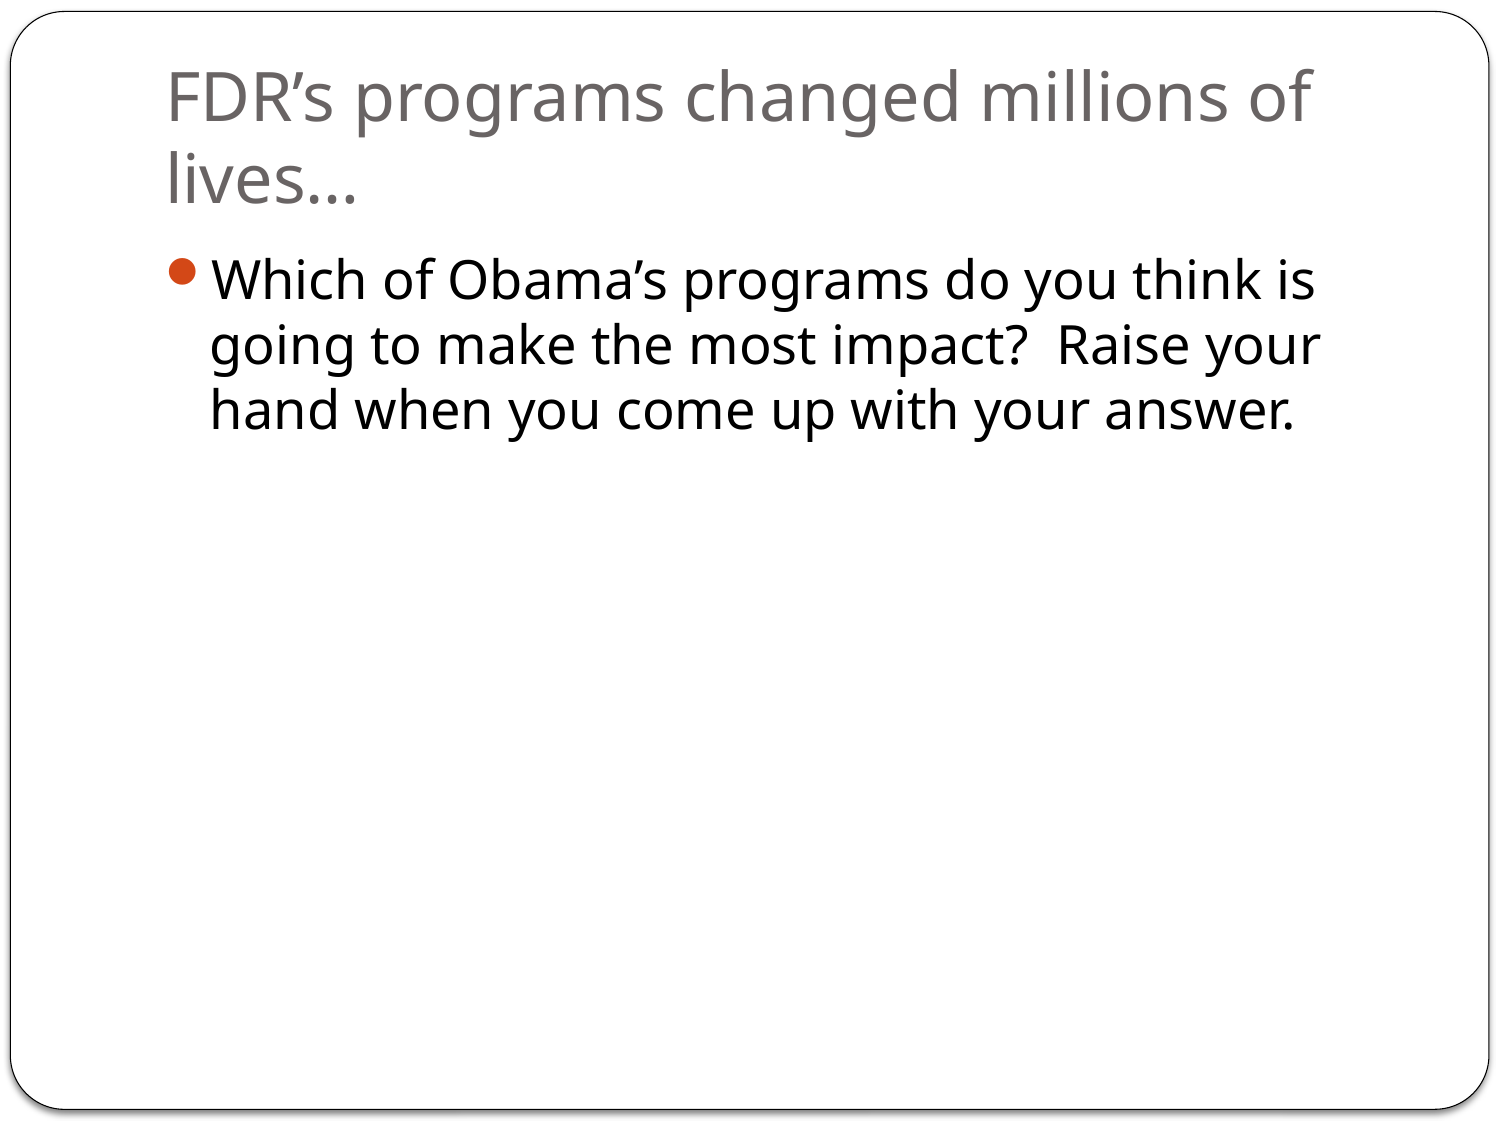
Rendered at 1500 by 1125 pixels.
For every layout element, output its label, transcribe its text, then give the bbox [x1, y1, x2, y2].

title FDR’s programs changed millions of lives… [149, 44, 1426, 233]
list Which of Obama’s programs do you think is going to make the most impact? Raise your hand when you come up with your answer. [149, 237, 1426, 988]
